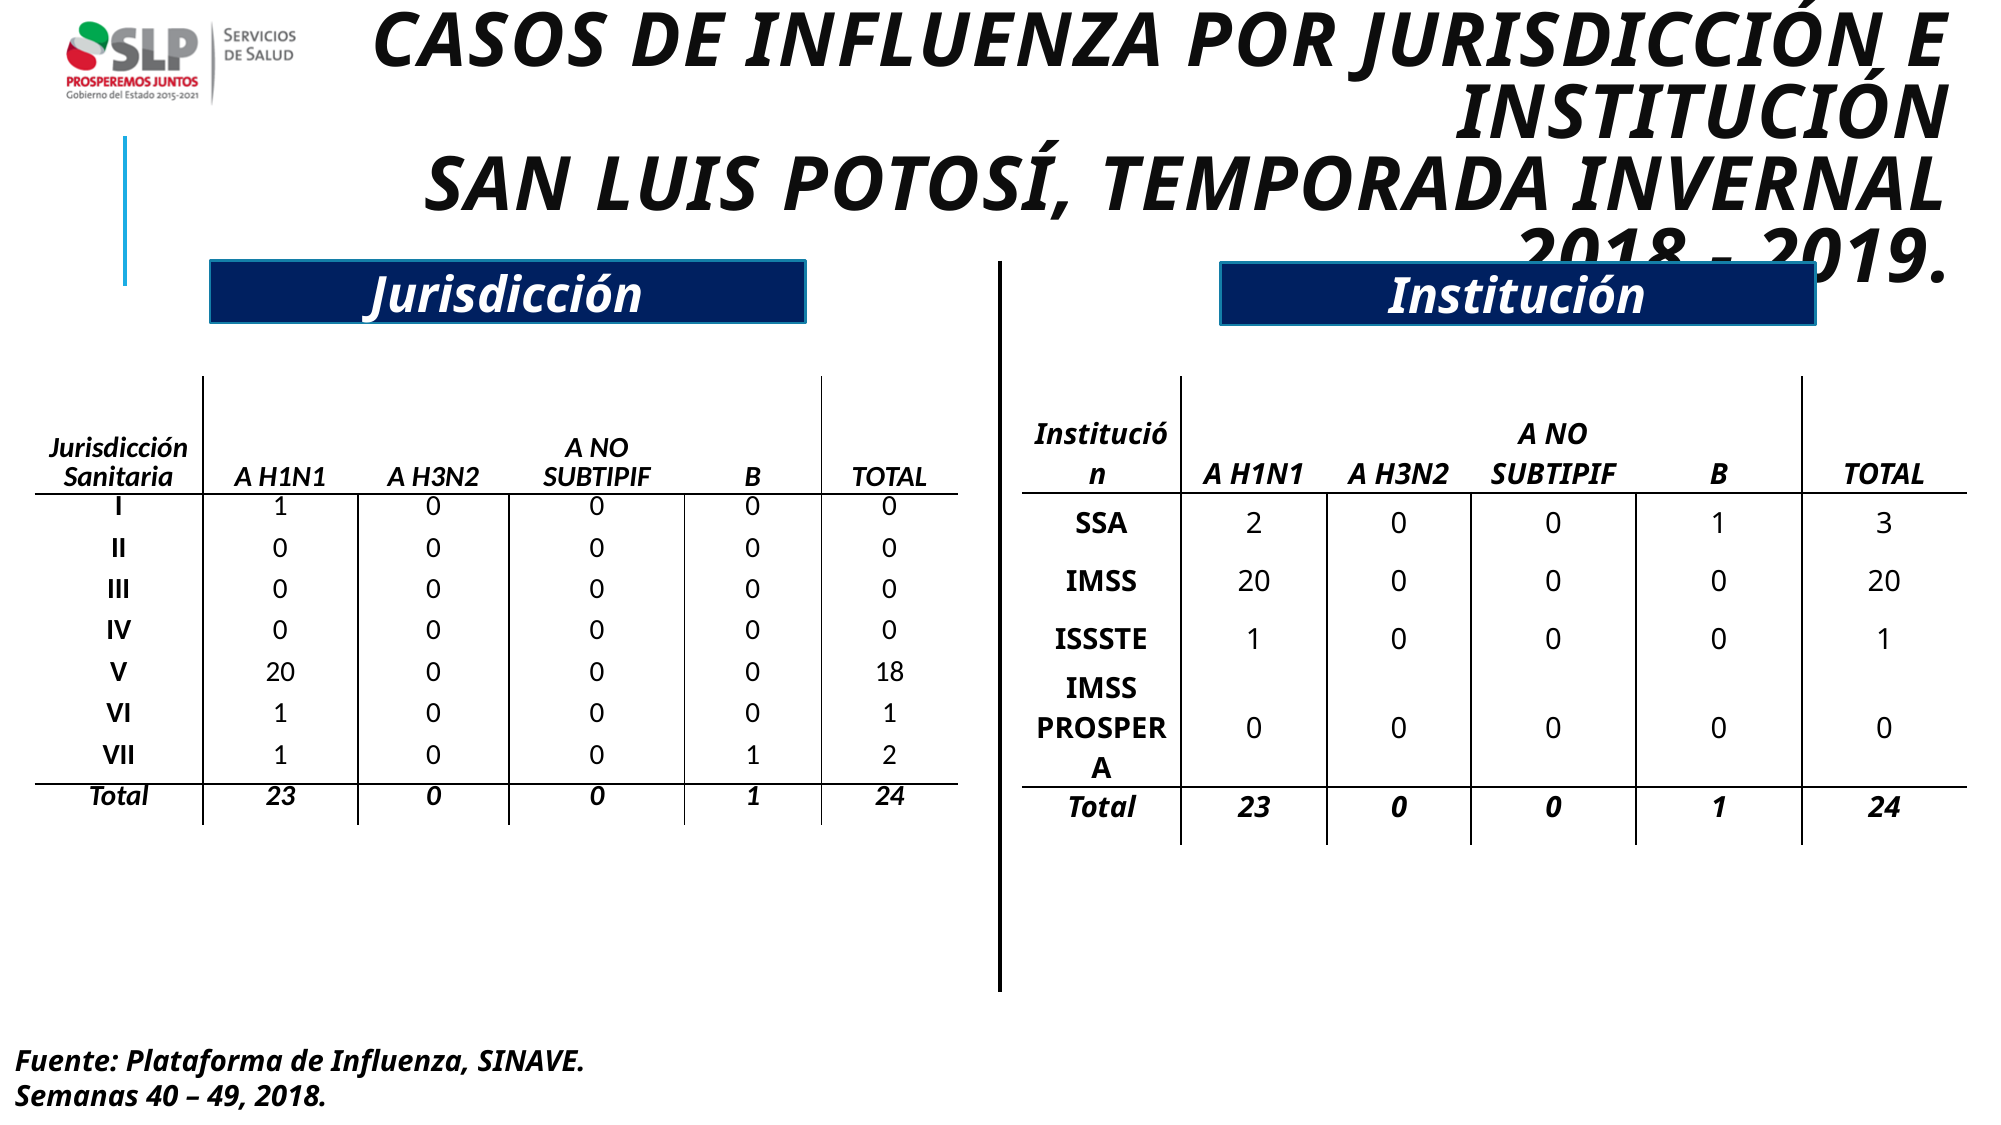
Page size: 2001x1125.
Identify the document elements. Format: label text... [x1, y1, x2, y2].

table_cell 0 [510, 701, 684, 742]
table_cell 24 [1803, 788, 1967, 845]
table_header B [684, 376, 821, 493]
table_cell 18 [822, 659, 958, 701]
table_header TOTAL [1803, 376, 1967, 492]
table_cell 20 [1182, 551, 1326, 609]
table_header A H1N1 [1182, 376, 1327, 492]
table_cell 0 [204, 618, 357, 659]
table_cell 1 [204, 701, 357, 742]
table_cell 0 [685, 495, 821, 535]
table_cell 0 [1803, 667, 1967, 786]
table_cell 0 [1472, 551, 1635, 609]
table_header B [1636, 376, 1801, 492]
table_cell 0 [1637, 667, 1801, 786]
table_cell 1 [1637, 788, 1801, 845]
table_cell 0 [510, 495, 684, 535]
title Casos de Influenza por Jurisdicción e Institución San Luis Potosí, Temporada Invernal 2018 - 2019. [280, 71, 1968, 235]
table_cell 0 [510, 785, 684, 825]
table_cell 23 [204, 785, 357, 825]
table_cell 0 [1472, 788, 1635, 845]
table_header A H3N2 [1327, 376, 1471, 492]
table_cell III [35, 577, 202, 618]
table_header A H1N1 [204, 376, 358, 493]
table_cell VII [35, 742, 202, 783]
table_cell IMSS [1022, 551, 1180, 609]
table_cell 23 [1182, 788, 1326, 845]
table_cell 0 [510, 535, 684, 577]
table_cell VI [35, 701, 202, 742]
table_cell 20 [1803, 551, 1967, 609]
table_cell 1 [685, 742, 821, 783]
table_cell 1 [1637, 494, 1801, 551]
table_cell 0 [359, 618, 508, 659]
table_cell IV [35, 618, 202, 659]
table_cell 0 [359, 577, 508, 618]
table_cell V [35, 659, 202, 701]
table_cell 0 [510, 742, 684, 783]
table_cell 1 [822, 701, 958, 742]
table_cell 0 [1328, 788, 1470, 845]
table_cell 3 [1803, 494, 1967, 551]
table_cell 0 [204, 535, 357, 577]
table_cell 0 [685, 701, 821, 742]
table_cell 1 [204, 495, 357, 535]
table_cell 0 [1328, 609, 1470, 667]
table_cell 0 [1472, 494, 1635, 551]
table_header A H3N2 [358, 376, 509, 493]
table_cell 0 [359, 659, 508, 701]
table_header Jurisdicción Sanitaria [35, 376, 202, 493]
table_cell 1 [1182, 609, 1326, 667]
table_cell II [35, 535, 202, 577]
table_cell 0 [510, 659, 684, 701]
table_cell 0 [1472, 667, 1635, 786]
table_cell 0 [822, 535, 958, 577]
table_cell 0 [822, 618, 958, 659]
table_cell 0 [685, 535, 821, 577]
table_cell Total [1022, 788, 1180, 845]
table_cell 2 [822, 742, 958, 783]
table_cell 0 [1328, 494, 1470, 551]
table_cell 24 [822, 785, 958, 825]
table_cell 0 [1328, 551, 1470, 609]
table_cell IMSS PROSPERA [1022, 667, 1180, 786]
table_cell 0 [359, 742, 508, 783]
table_cell 0 [685, 618, 821, 659]
table_cell 0 [359, 535, 508, 577]
table_cell 0 [204, 577, 357, 618]
table_cell 0 [1328, 667, 1470, 786]
table_cell ISSSTE [1022, 609, 1180, 667]
table_cell 0 [359, 701, 508, 742]
table_cell 1 [685, 785, 821, 825]
table_cell 0 [1472, 609, 1635, 667]
table_cell Total [35, 785, 202, 825]
table_cell 0 [685, 577, 821, 618]
table_cell 0 [359, 785, 508, 825]
table_cell 0 [1637, 609, 1801, 667]
text_box Jurisdicción [209, 259, 807, 324]
table_cell I [35, 495, 202, 535]
table_cell 1 [1803, 609, 1967, 667]
table_header A NO SUBTIPIF [1471, 376, 1636, 492]
table_cell 0 [685, 659, 821, 701]
table_cell SSA [1022, 494, 1180, 551]
table_header A NO SUBTIPIF [509, 376, 684, 493]
table_cell 0 [1637, 551, 1801, 609]
text_box Institución [1219, 261, 1817, 326]
table_cell 0 [359, 495, 508, 535]
table_cell 0 [822, 495, 958, 535]
table_cell 1 [204, 742, 357, 783]
table_cell 20 [204, 659, 357, 701]
text_box Fuente: Plataforma de Influenza, SINAVE. Semanas 40 – 49, 2018. [0, 1035, 917, 1120]
table_cell 0 [510, 577, 684, 618]
table_header TOTAL [822, 376, 958, 493]
table_header Institución [1022, 376, 1180, 492]
picture [31, 0, 321, 112]
table_cell 0 [822, 577, 958, 618]
table_cell 2 [1182, 494, 1326, 551]
table_cell 0 [1182, 667, 1326, 786]
table_cell 0 [510, 618, 684, 659]
